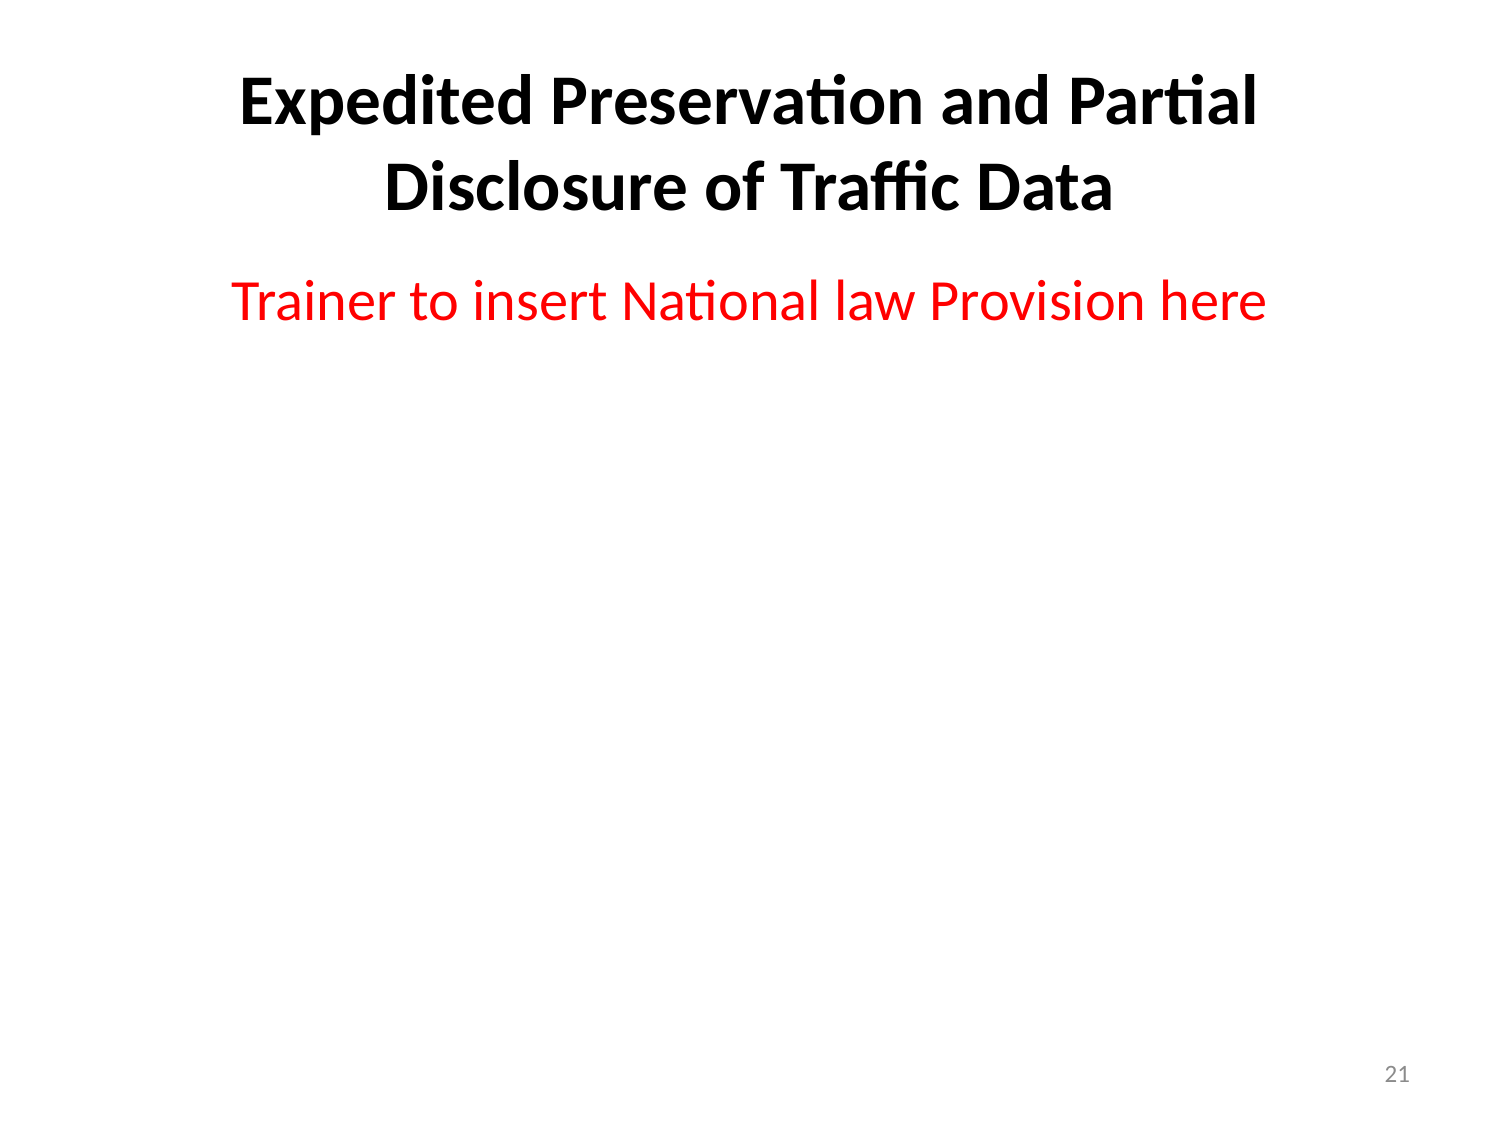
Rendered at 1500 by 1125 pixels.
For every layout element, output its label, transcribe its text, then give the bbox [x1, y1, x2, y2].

slide_number 21 [1074, 1042, 1425, 1103]
title Expedited Preservation and Partial Disclosure of Traffic Data [75, 45, 1425, 233]
list Trainer to insert National law Provision here [75, 262, 1425, 1005]
